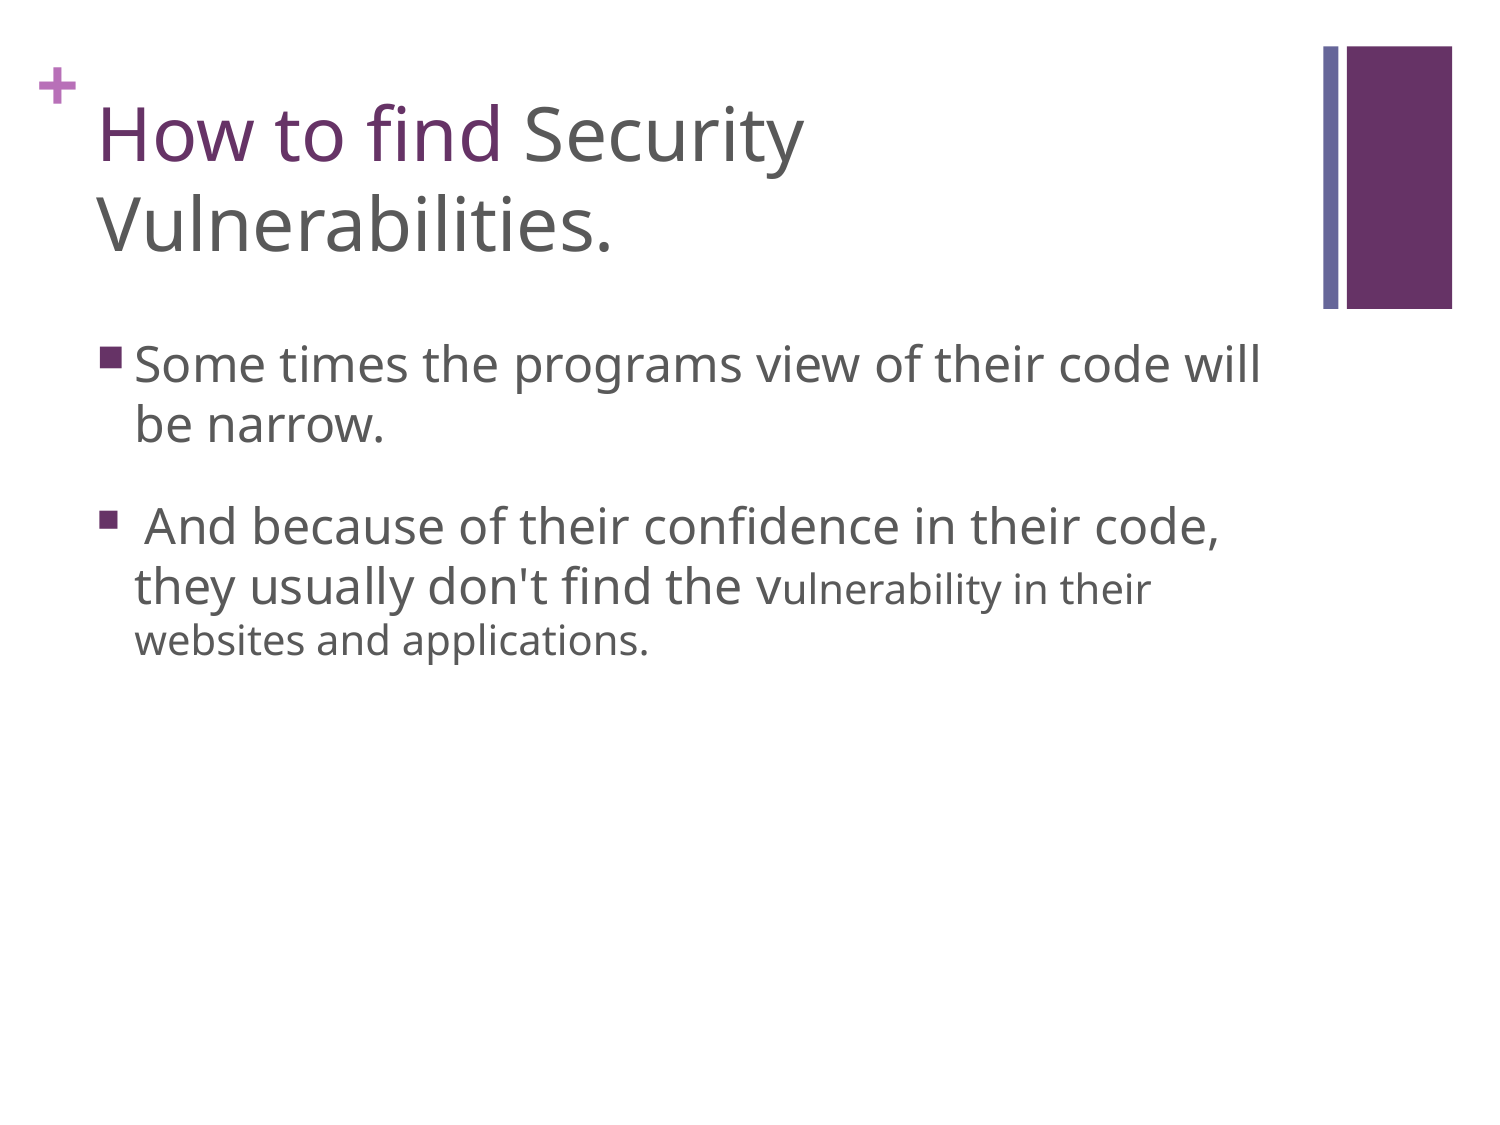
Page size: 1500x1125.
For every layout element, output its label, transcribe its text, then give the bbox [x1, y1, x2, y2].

title How to find Security Vulnerabilities. [81, 79, 1322, 263]
list Some times the programs view of their code will be narrow. And because of their confidence in their code, they usually don't find the vulnerability in their websites and applications. [81, 324, 1322, 1005]
